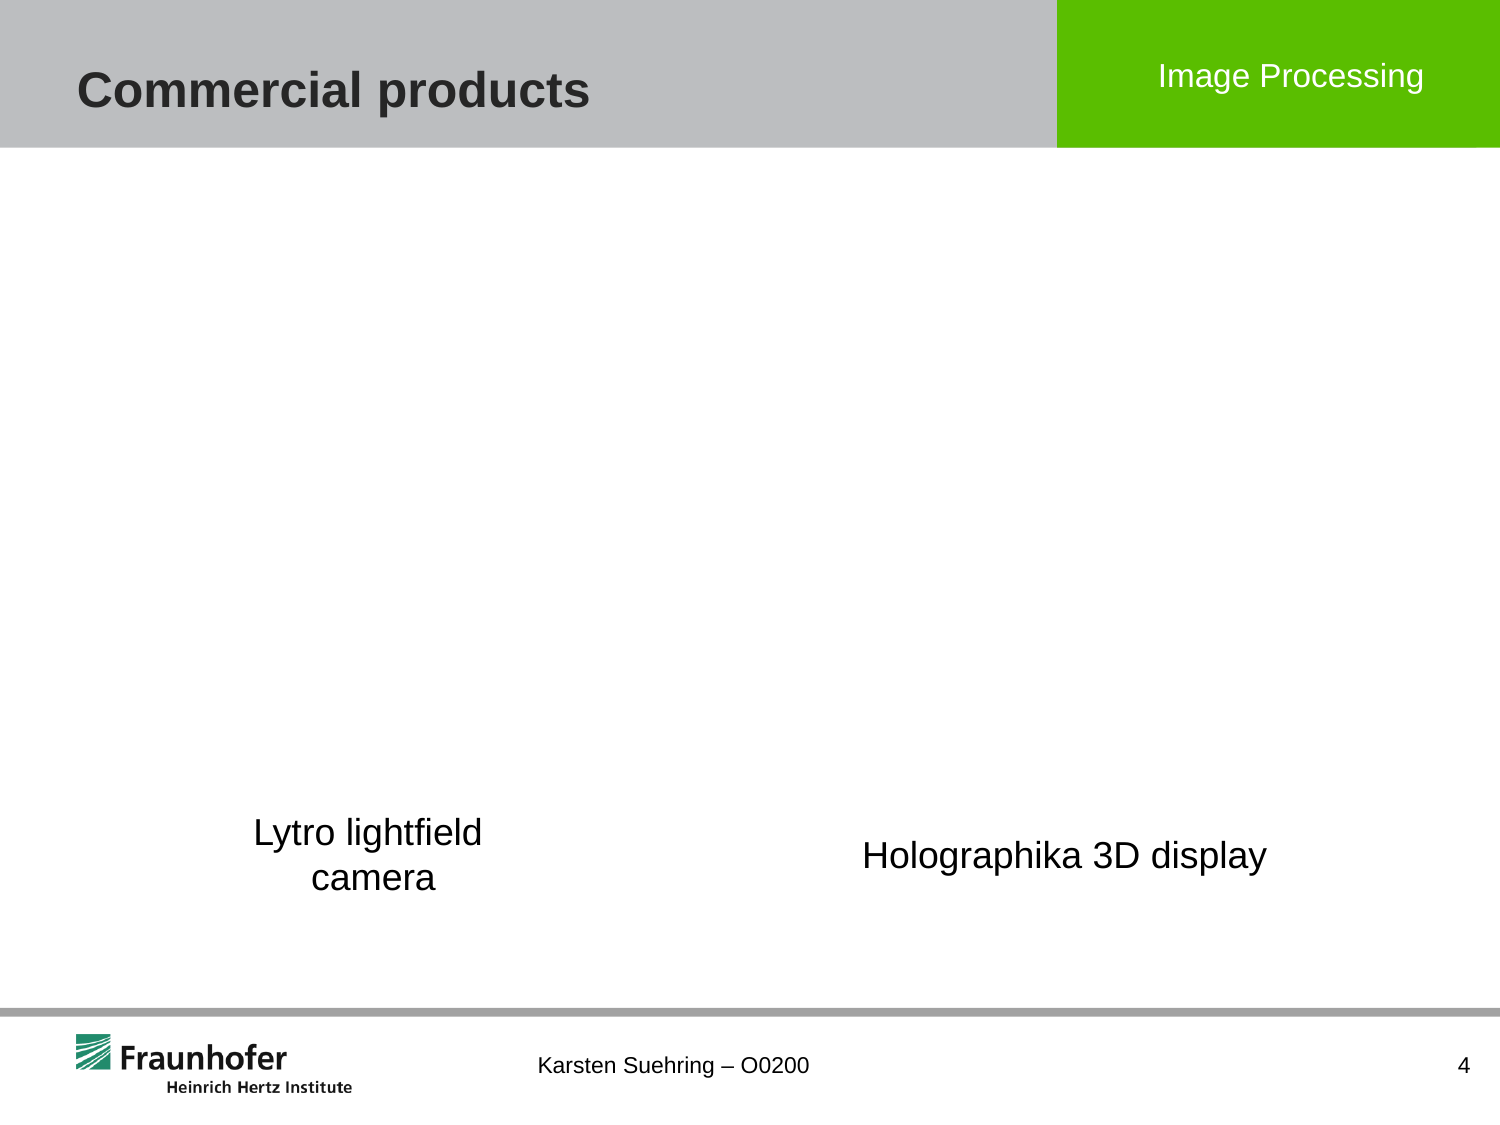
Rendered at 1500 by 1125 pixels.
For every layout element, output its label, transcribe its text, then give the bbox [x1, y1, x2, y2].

text_box Holographika 3D display [847, 823, 1282, 884]
footer Karsten Suehring – O0200 [442, 1034, 1008, 1094]
title Commercial products [76, 58, 1022, 118]
slide_number 4 [1394, 1034, 1471, 1094]
picture [76, 1034, 352, 1093]
text_box Lytro lightfield camera [238, 800, 509, 906]
